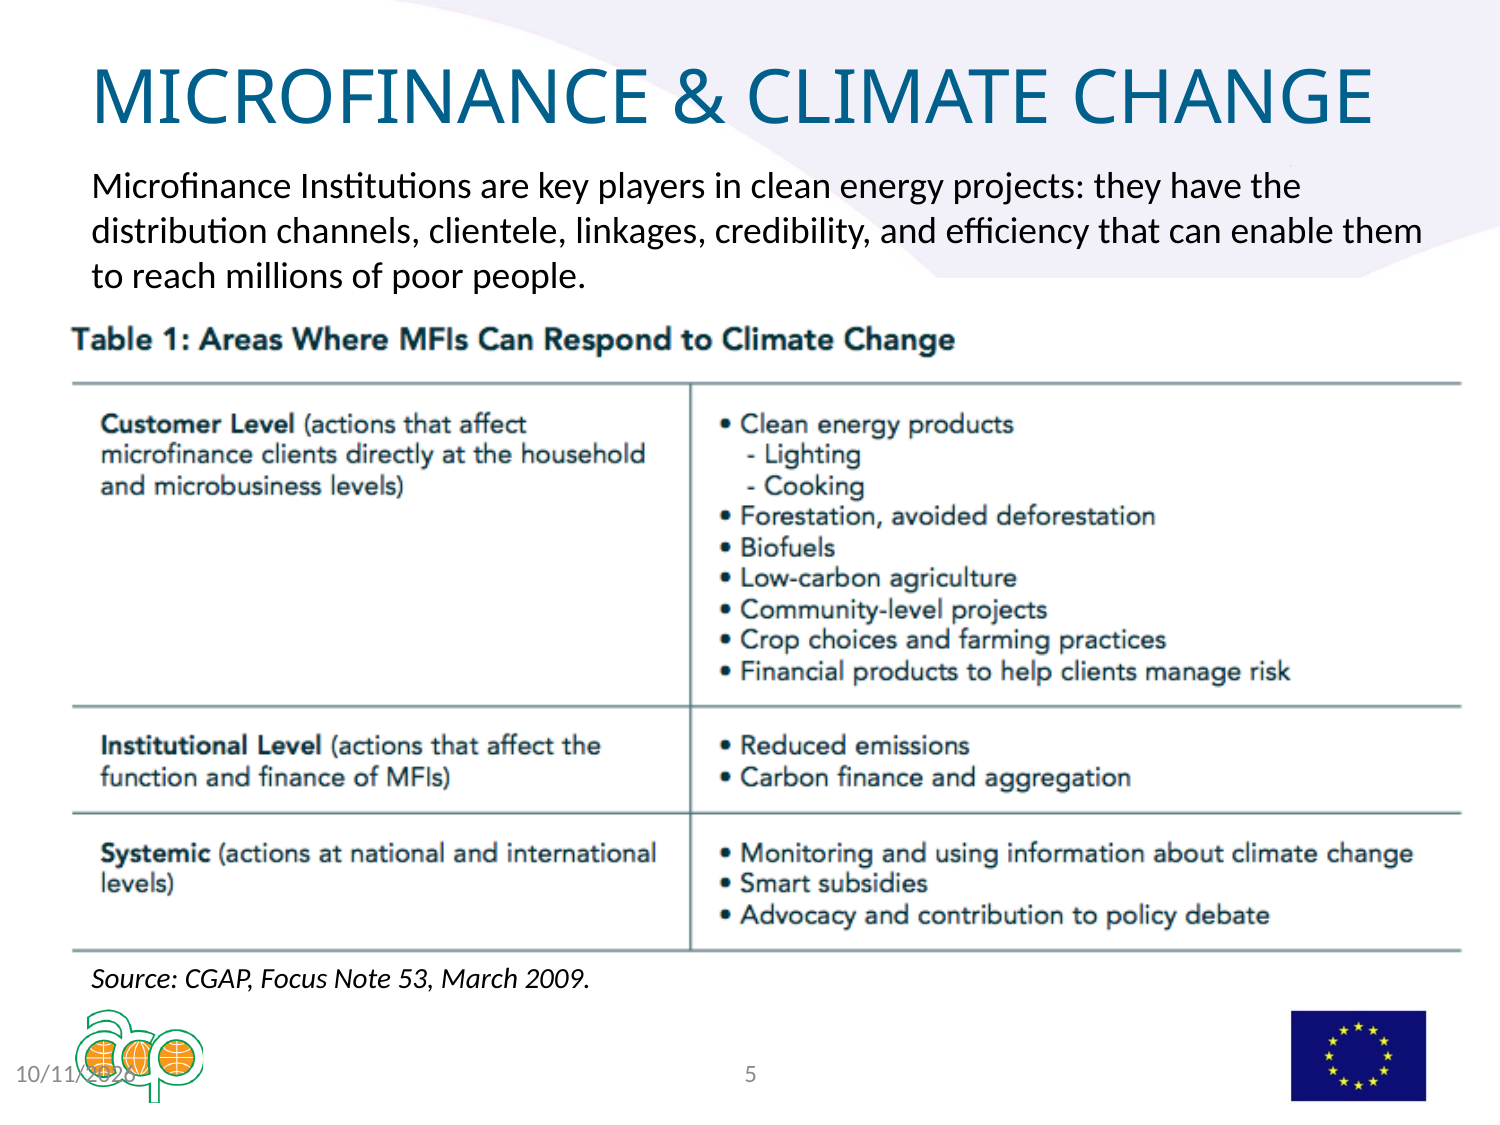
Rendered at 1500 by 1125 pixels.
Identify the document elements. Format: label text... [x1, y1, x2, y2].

title MICROFINANCE & CLIMATE CHANGE [74, 0, 1500, 188]
picture [1288, 1008, 1429, 1104]
picture [43, 188, 1500, 953]
slide_number 5 [575, 1042, 926, 1103]
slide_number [0, 1042, 350, 1103]
text_box Microfinance Institutions are key players in clean energy projects: they have the distribution channels, clientele, linkages, credibility, and efficiency that can enable them to reach millions of poor people. [76, 153, 1449, 277]
text_box Source: CGAP, Focus Note 53, March 2009. [76, 960, 774, 1002]
